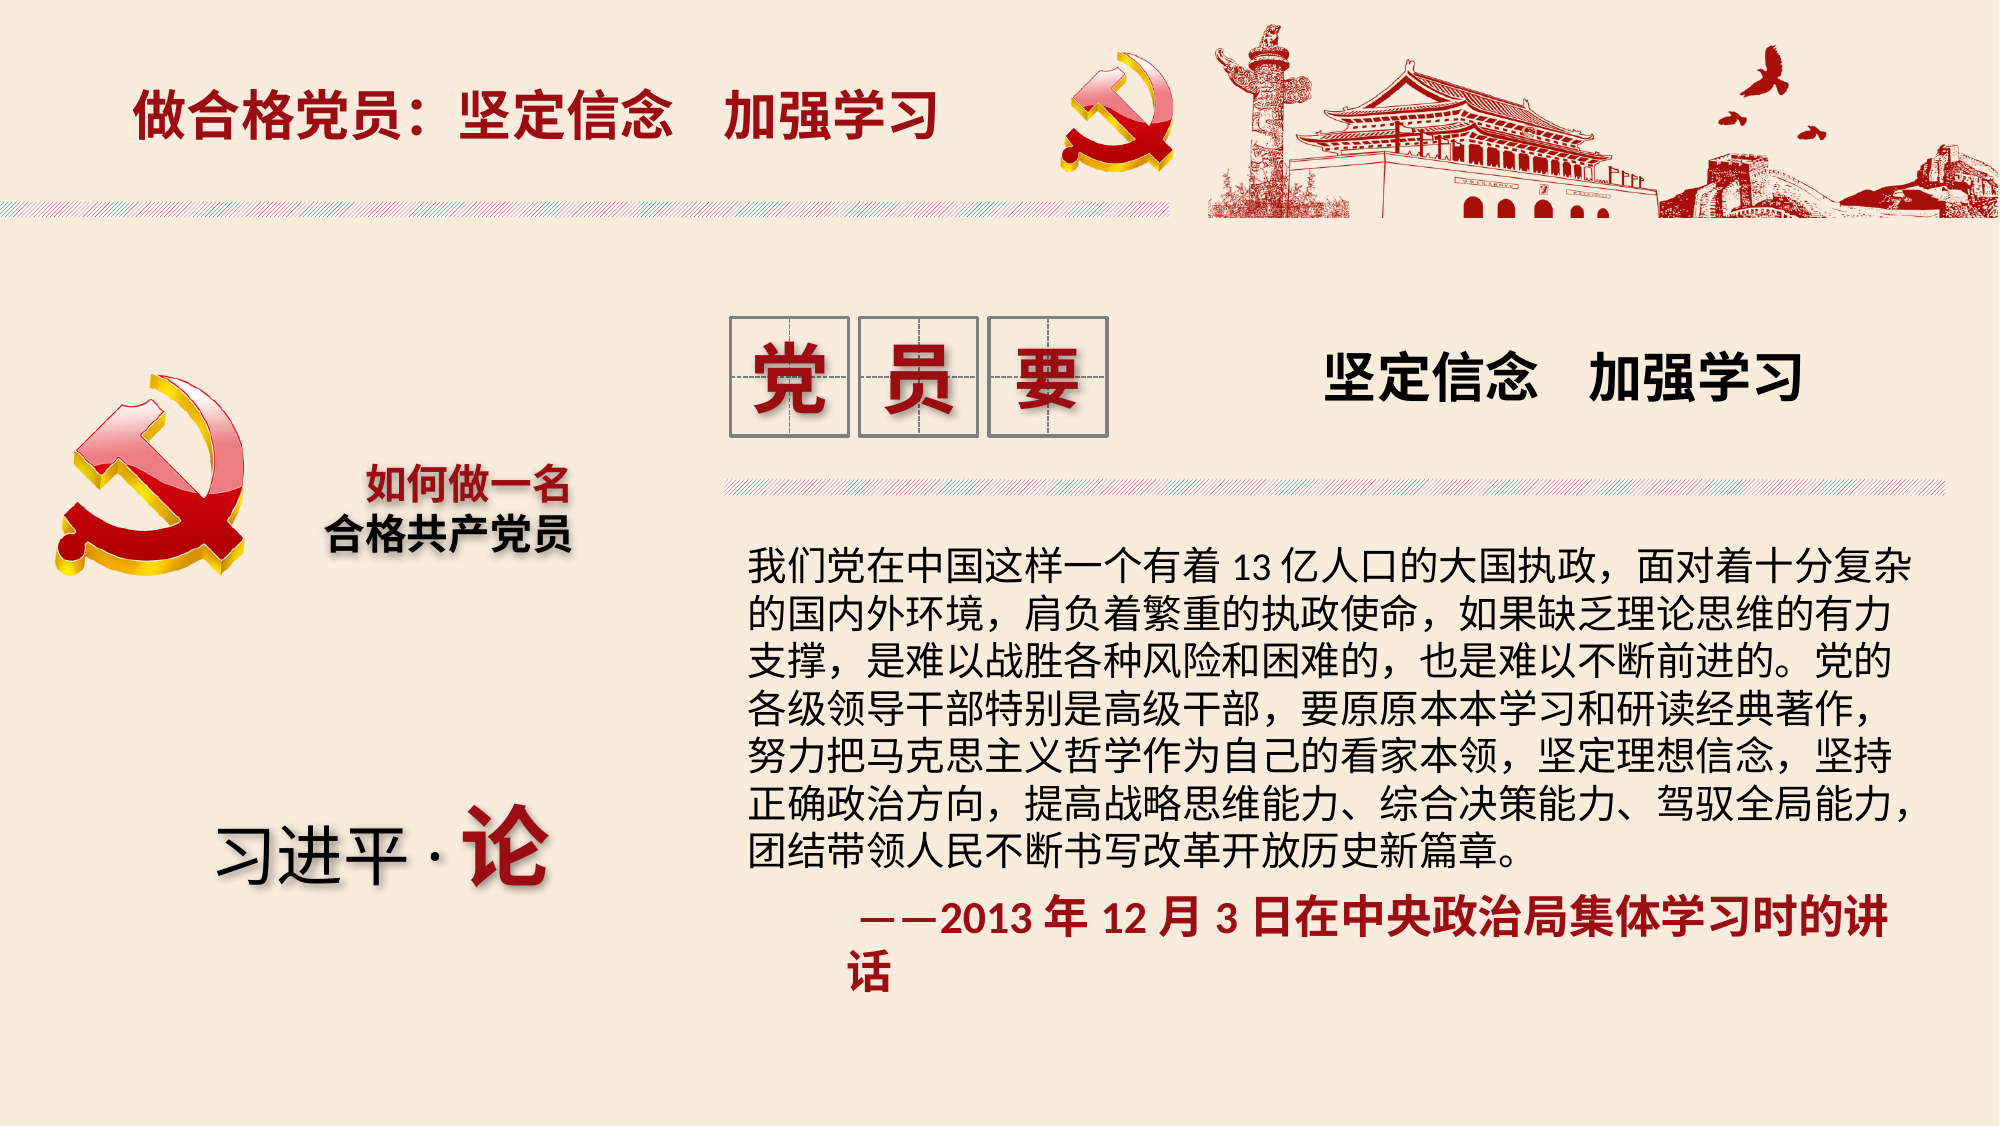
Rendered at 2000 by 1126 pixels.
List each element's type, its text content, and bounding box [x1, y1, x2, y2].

text_box [722, 477, 1947, 497]
text_box 习进平·论 [190, 781, 571, 909]
text_box 如何做一名 合格共产党员 [299, 447, 594, 568]
list 做合格党员：坚定信念 加强学习 [117, 74, 1126, 169]
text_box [730, 317, 849, 437]
text_box 坚定信念 加强学习 [1267, 333, 1862, 419]
picture [0, 0, 2000, 1126]
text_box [859, 317, 979, 437]
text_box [988, 317, 1108, 437]
text_box 我们党在中国这样一个有着13亿人口的大国执政，面对着十分复杂的国内外环境，肩负着繁重的执政使命，如果缺乏理论思维的有力支撑，是难以战胜各种风险和困难的，也是难以不断前进的。党的各级领导干部特别是高级干部，要原原本本学习和研读经典著作，努力把马克思主义哲学作为自己的看家本领，坚定理想信念，坚持正确政治方向，提高战略思维能力、综合决策能力、驾驭全局能力，团结带领人民不断书写改革开放历史新篇章。 [727, 531, 1945, 884]
text_box ——2013年12月3日在中央政治局集体学习时的讲话 [826, 877, 1940, 1008]
